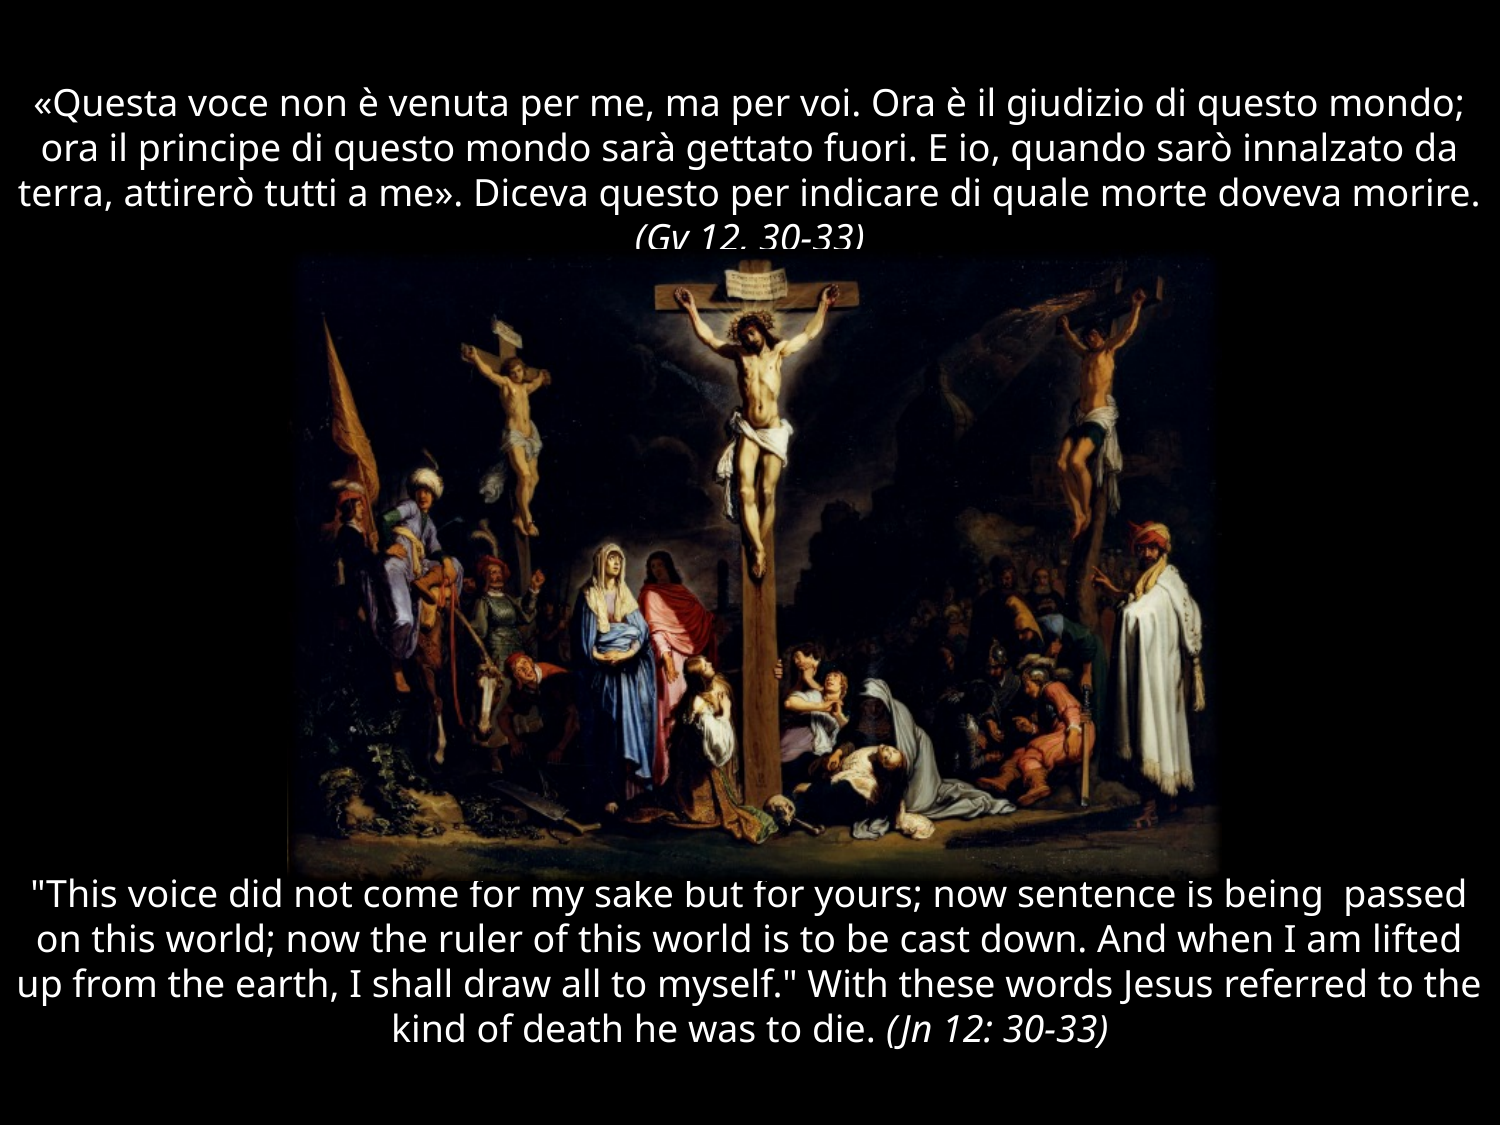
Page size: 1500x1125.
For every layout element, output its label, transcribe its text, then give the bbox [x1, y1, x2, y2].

picture [287, 249, 1222, 881]
text_box "This voice did not come for my sake but for yours; now sentence is being passed on this world; now the ruler of this world is to be cast down. And when I am lifted up from the earth, I shall draw all to myself." With these words Jesus referred to the kind of death he was to die. (Jn 12: 30-33) [0, 862, 1500, 1058]
title «Questa voce non è venuta per me, ma per voi. Ora è il giudizio di questo mondo; ora il principe di questo mondo sarà gettato fuori. E io, quando sarò innalzato da terra, attirerò tutti a me». Diceva questo per indicare di quale morte doveva morire. (Gv 12, 30-33) [0, 75, 1500, 263]
